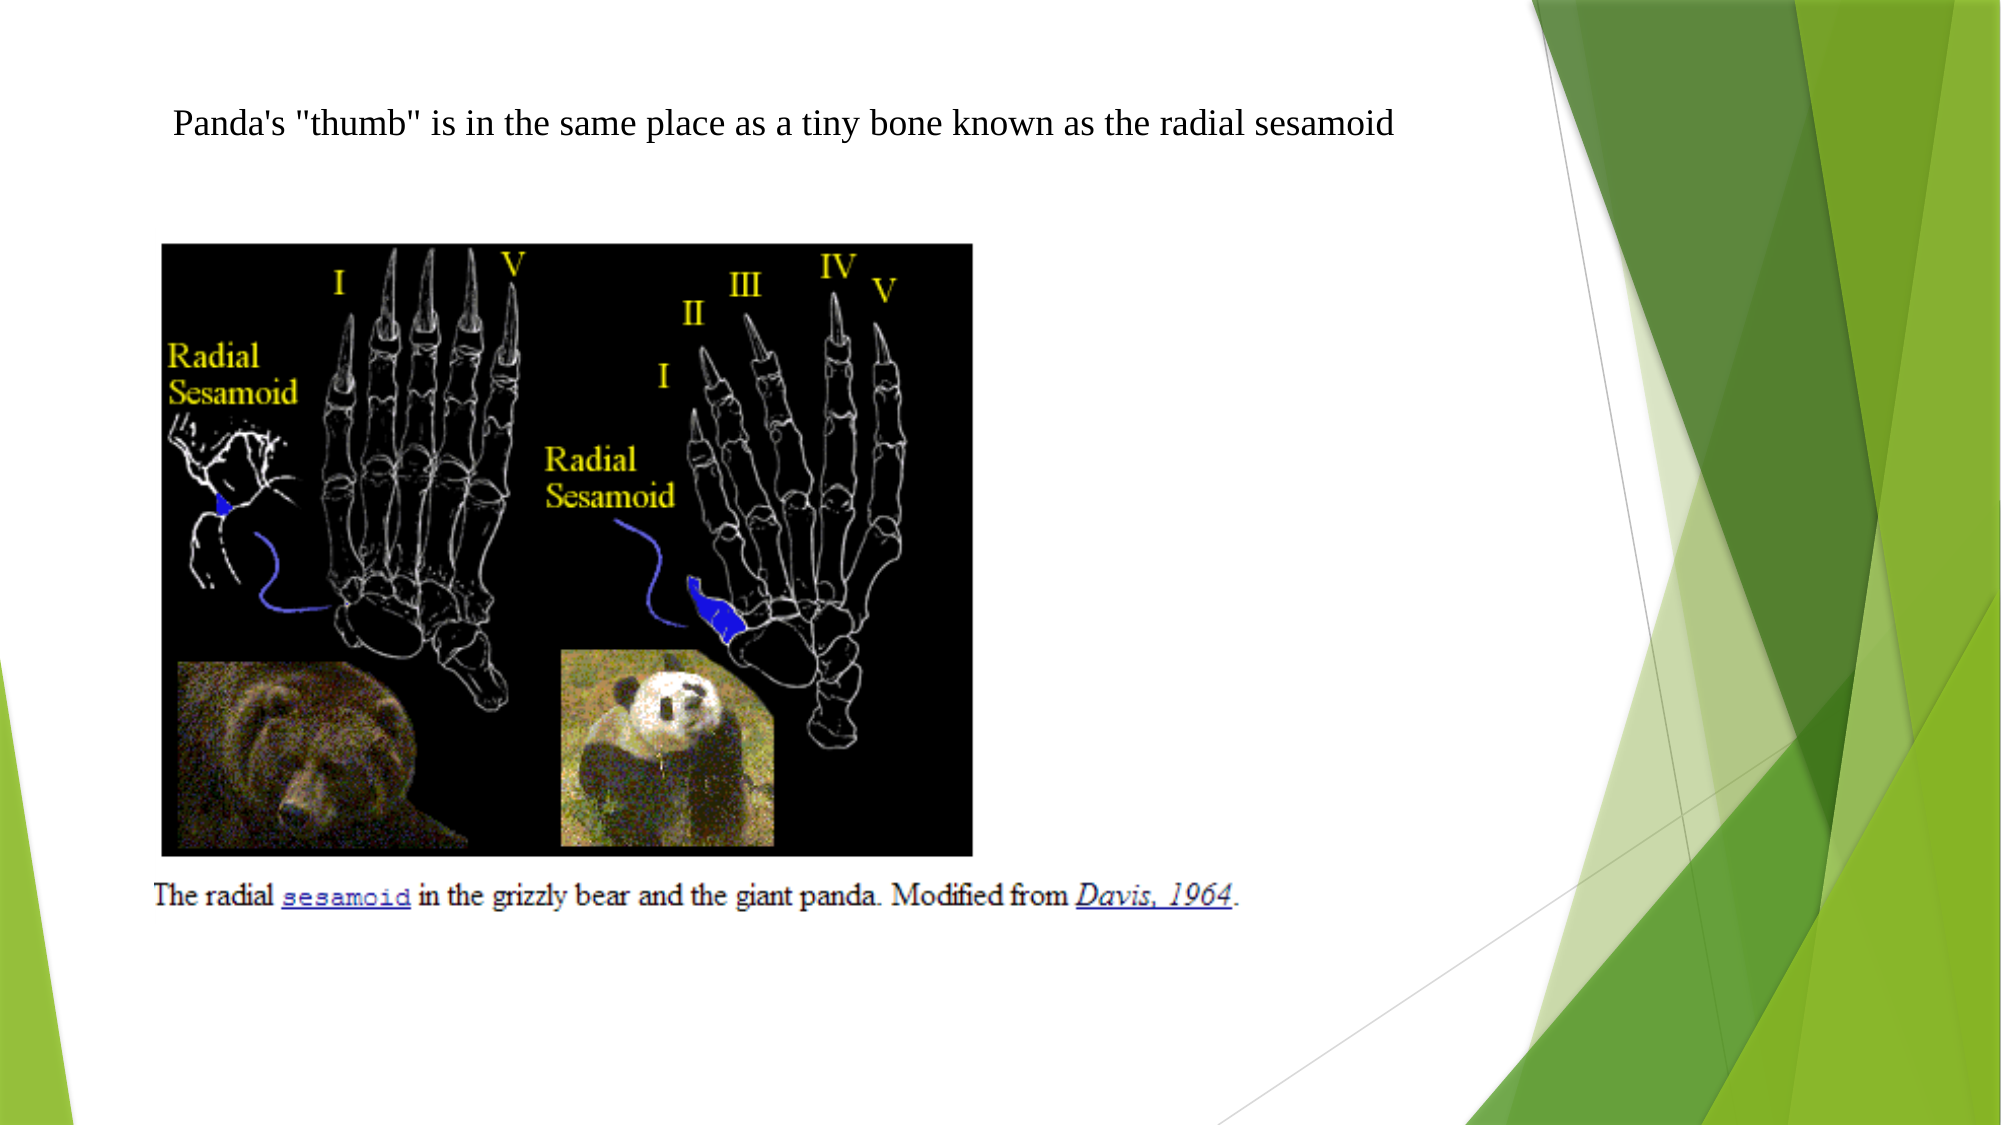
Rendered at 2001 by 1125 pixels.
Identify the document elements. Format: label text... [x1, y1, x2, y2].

picture [154, 228, 1253, 924]
title Panda's "thumb" is in the same place as a tiny bone known as the radial sesamoid [111, 19, 1421, 222]
